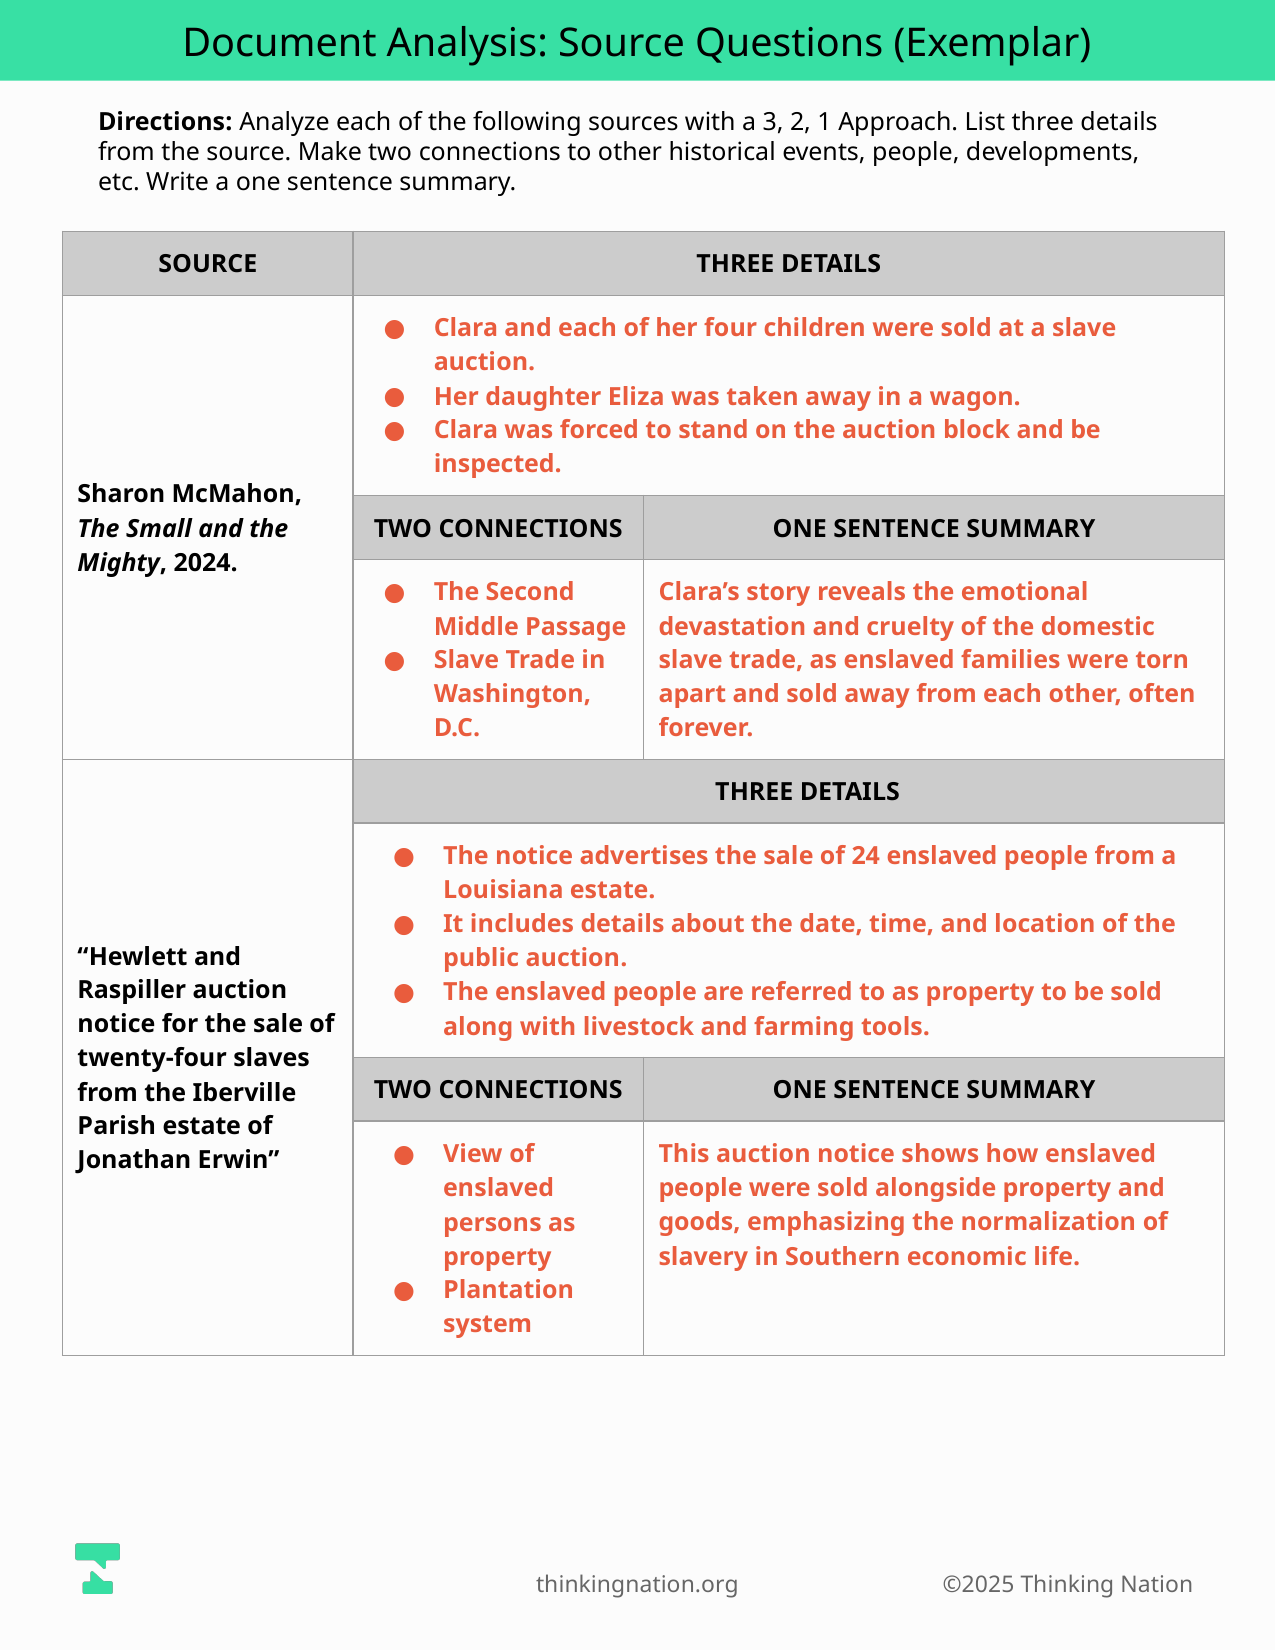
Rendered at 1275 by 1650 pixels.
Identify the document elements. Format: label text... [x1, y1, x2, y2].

table_cell Sharon McMahon, The Small and the Mighty, 2024. [63, 296, 352, 759]
table_cell View of enslaved persons as property Plantation system [354, 1122, 643, 1355]
text_box Directions: Analyze each of the following sources with a 3, 2, 1 Approach. List three details from the source. Make two connections to other historical events, people, developments, etc. Write a one sentence summary. [83, 90, 1192, 216]
text_box ©2025 Thinking Nation [907, 1553, 1210, 1605]
text_box thinkingnation.org [486, 1553, 789, 1605]
picture [62, 1533, 133, 1604]
text_box Document Analysis: Source Questions (Exemplar) [0, 0, 1275, 81]
table_cell Clara’s story reveals the emotional devastation and cruelty of the domestic slave trade, as enslaved families were torn apart and sold away from each other, often forever. [644, 560, 1224, 759]
table_cell The Second Middle Passage Slave Trade in Washington, D.C. [354, 560, 643, 759]
table_cell Clara and each of her four children were sold at a slave auction. Her daughter Eliza was taken away in a wagon. Clara was forced to stand on the auction block and be inspected. [354, 296, 1224, 495]
table_cell ONE SENTENCE SUMMARY [644, 496, 1224, 559]
table_cell THREE DETAILS [354, 760, 1224, 822]
table_cell TWO CONNECTIONS [354, 1058, 643, 1120]
table_cell This auction notice shows how enslaved people were sold alongside property and goods, emphasizing the normalization of slavery in Southern economic life. [644, 1122, 1224, 1355]
table_cell TWO CONNECTIONS [354, 496, 643, 559]
table_header SOURCE [63, 232, 352, 295]
table_cell The notice advertises the sale of 24 enslaved people from a Louisiana estate. It includes details about the date, time, and location of the public auction. The enslaved people are referred to as property to be sold along with livestock and farming tools. [354, 824, 1224, 1057]
table_cell “Hewlett and Raspiller auction notice for the sale of twenty-four slaves from the Iberville Parish estate of Jonathan Erwin” [63, 760, 352, 1355]
table_header THREE DETAILS [354, 232, 1224, 295]
table_cell ONE SENTENCE SUMMARY [644, 1058, 1224, 1120]
